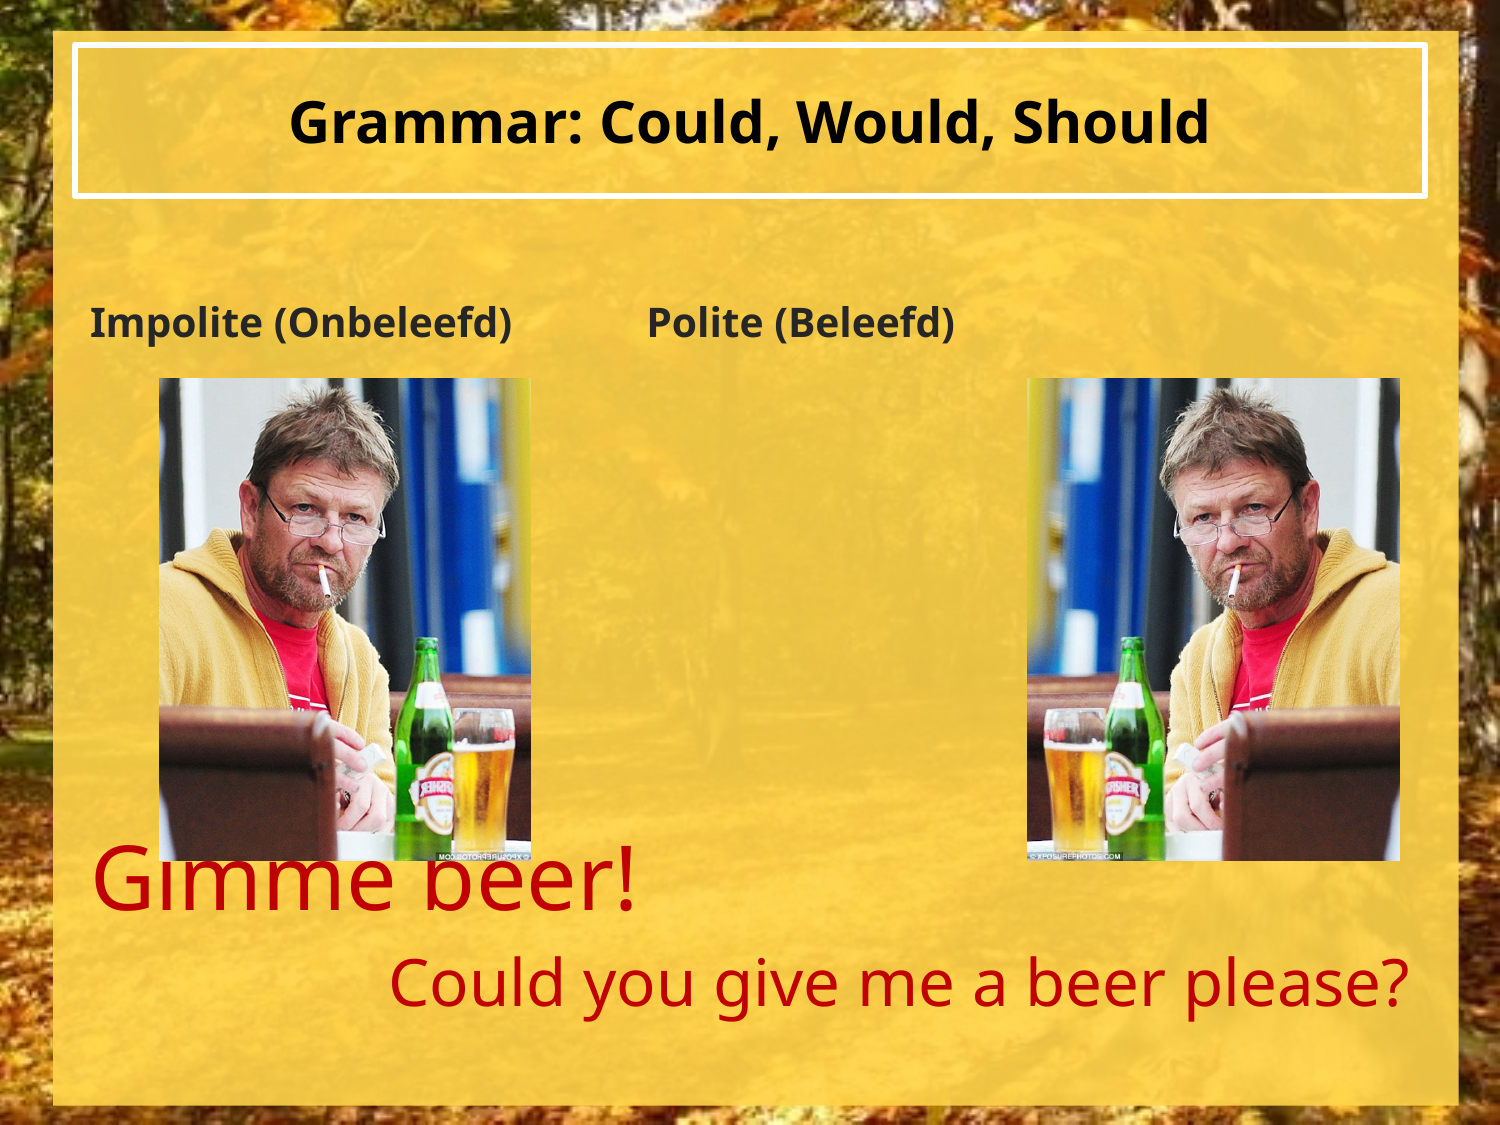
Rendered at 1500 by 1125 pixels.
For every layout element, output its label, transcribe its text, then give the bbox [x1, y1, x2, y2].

list Impolite (Onbeleefd) Polite (Beleefd) Gimme beer! Could you give me a beer please? [75, 231, 1425, 1071]
title Grammar: Could, Would, Should [72, 42, 1428, 199]
picture [0, 0, 1500, 1125]
